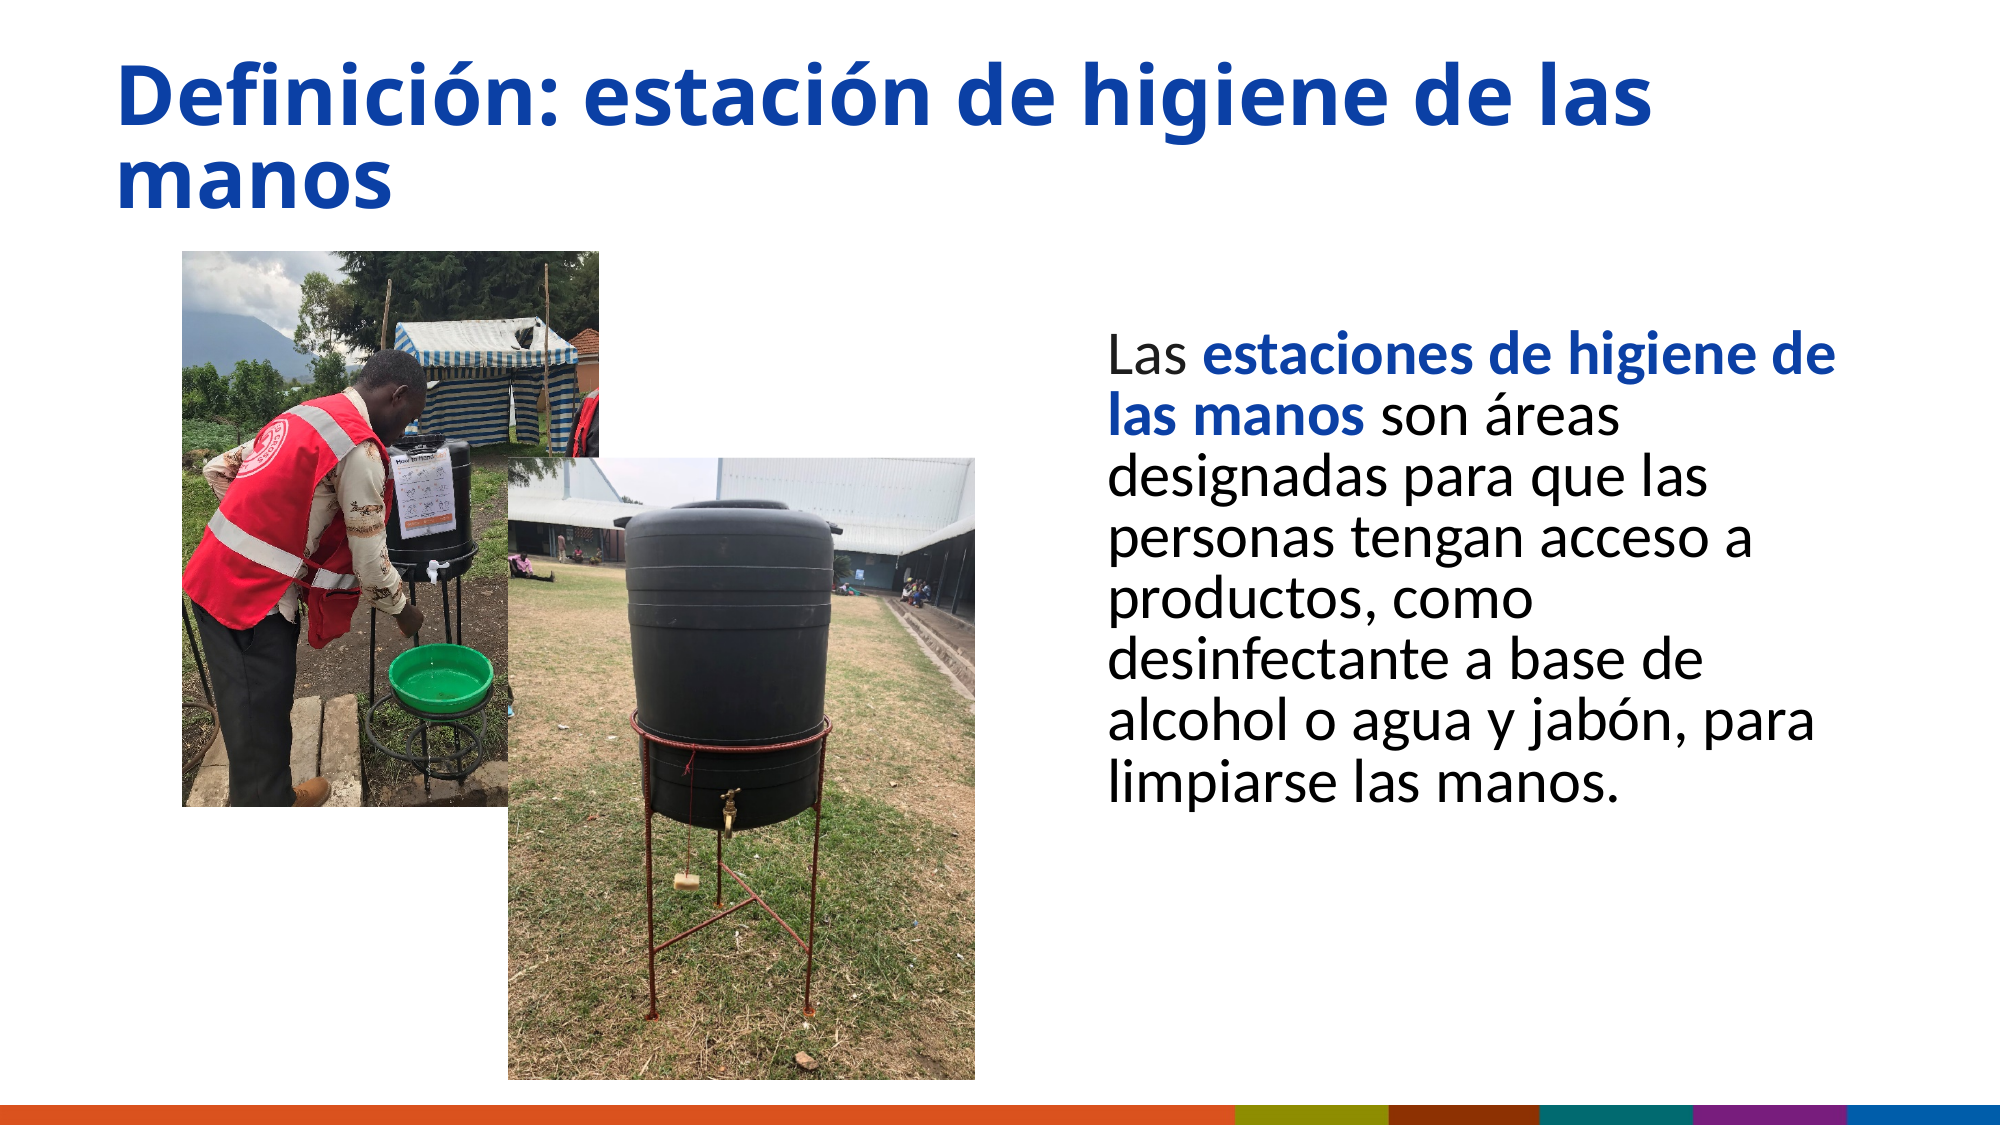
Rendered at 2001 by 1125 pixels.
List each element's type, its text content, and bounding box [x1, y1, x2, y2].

title Definición: estación de higiene de las manos [99, 45, 1900, 233]
picture [0, 1105, 2000, 1125]
picture [181, 251, 1053, 1079]
list Las estaciones de higiene de las manos son áreas designadas para que las personas tengan acceso a productos, como desinfectante a base de alcohol o agua y jabón, para limpiarse las manos. [1092, 318, 1900, 1004]
